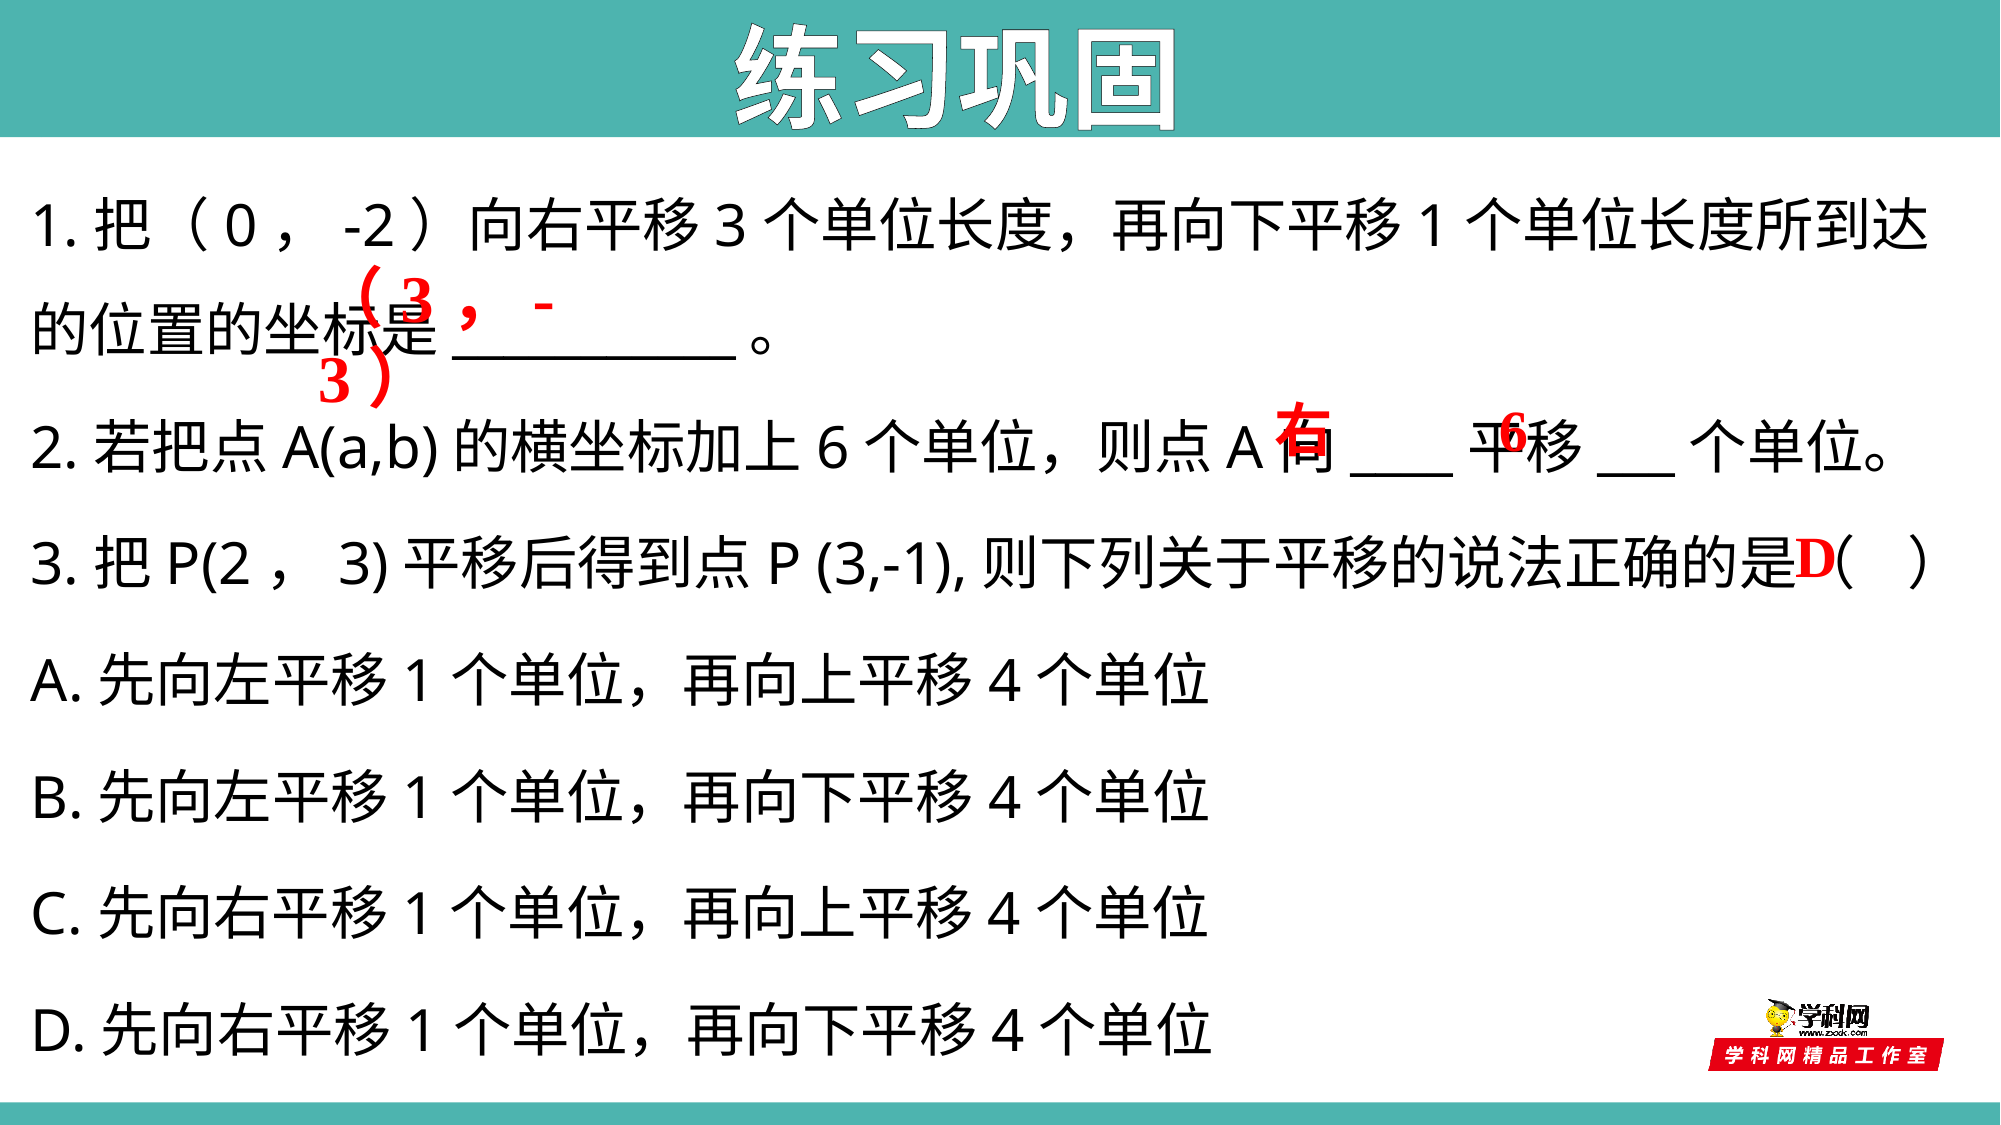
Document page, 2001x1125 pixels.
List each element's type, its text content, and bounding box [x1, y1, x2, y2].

text_box 练习巩固 [717, 0, 1197, 150]
picture [1708, 1038, 1944, 1071]
text_box D [1780, 512, 1875, 597]
text_box （3，-3） [303, 248, 593, 424]
picture [1766, 999, 1869, 1037]
text_box 右 [1259, 385, 1354, 471]
text_box 6 [1484, 385, 1590, 471]
list 1.把（0，-2）向右平移3个单位长度，再向下平移1个单位长度所到达的位置的坐标是___________。 2.若把点A(a,b)的横坐标加上6个单位，则点A向____平移___个单位。 3.把P(2，3)平移后得到点P (3,-1),则下列关于平移的说法正确的是（ ） A.先向左平移1个单位，再向上平移4个单位 B.先向左平移1个单位，再向下平移4个单位 C.先向右平移1个单位，再向上平移4个单位 D.先向右平移1个单位，再向下平移4个单位 [19, 147, 1981, 891]
